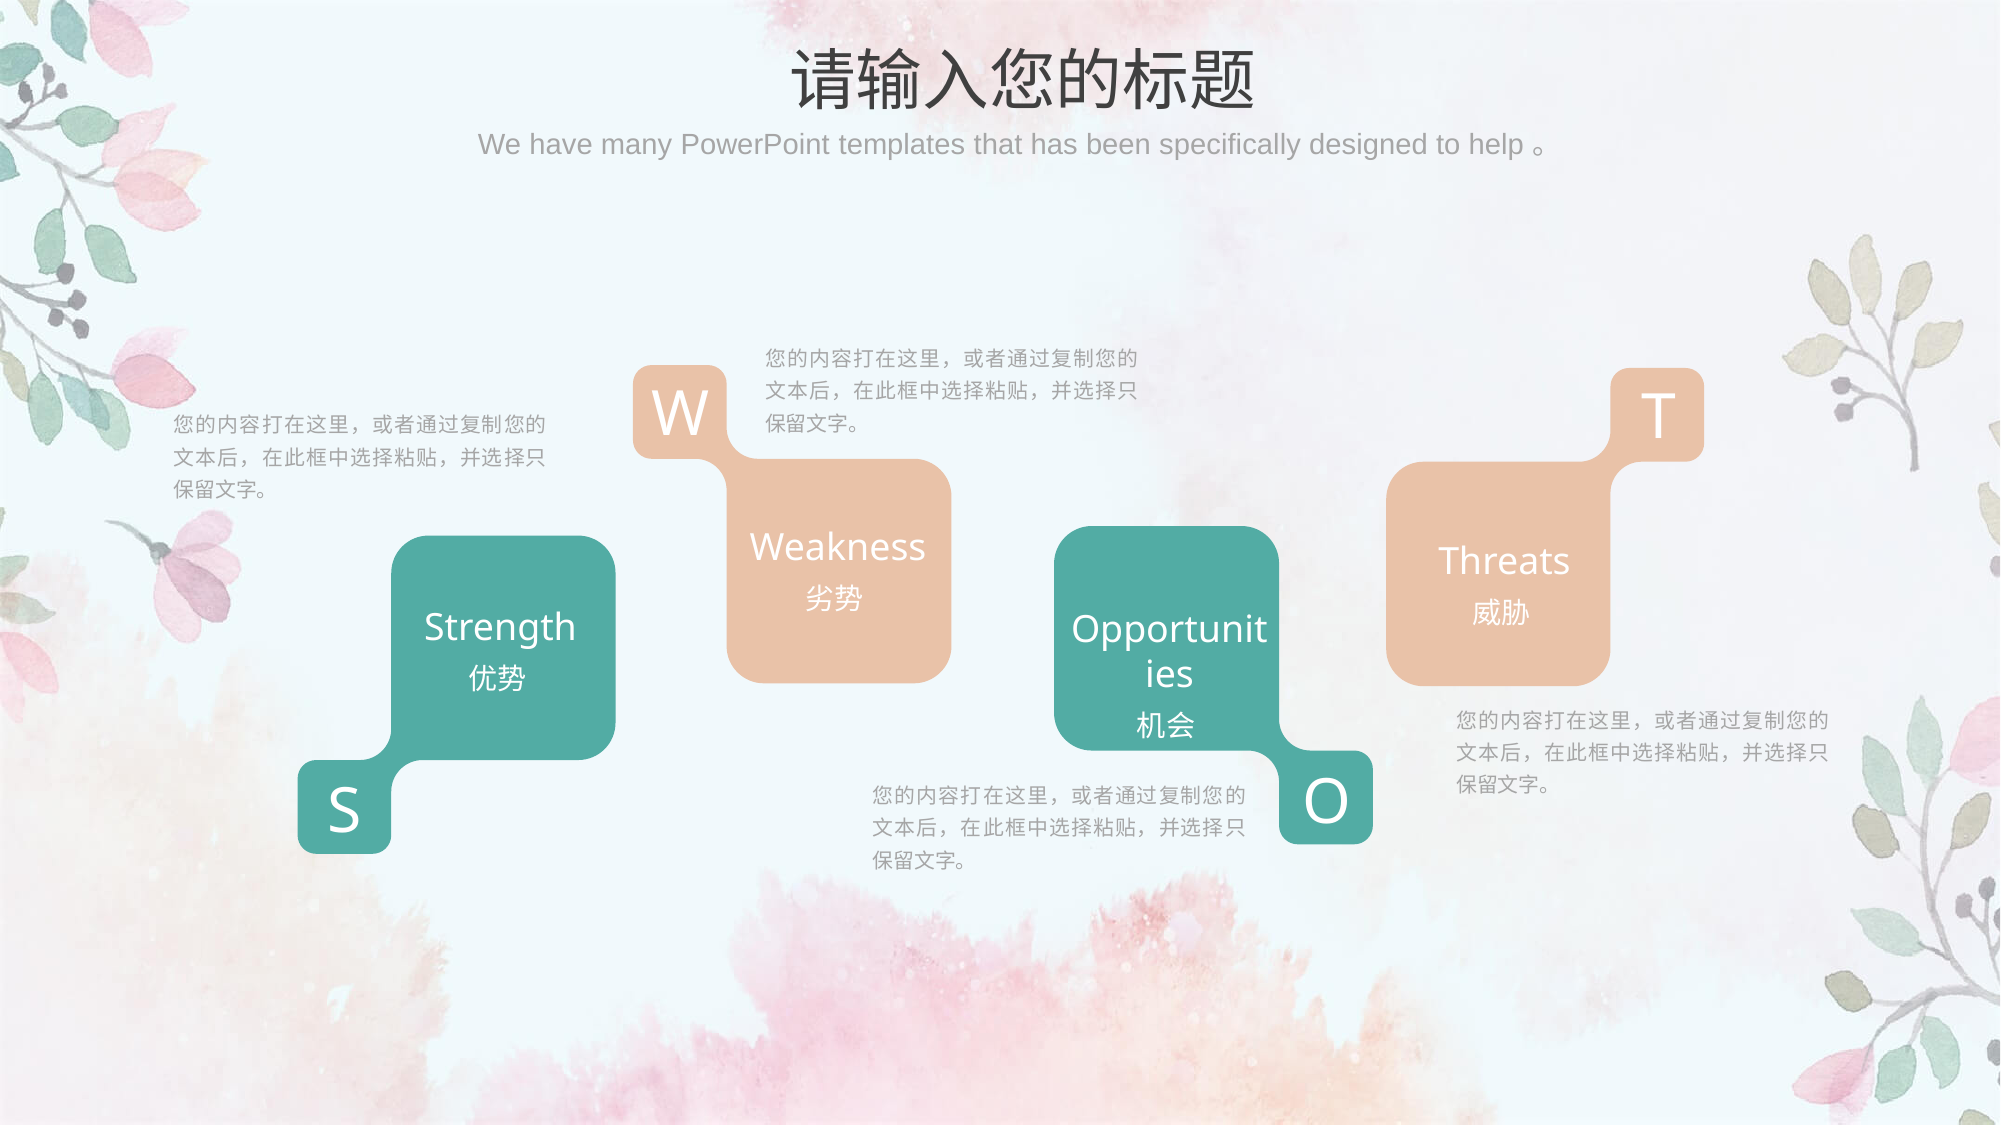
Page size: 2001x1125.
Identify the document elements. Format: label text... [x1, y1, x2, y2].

picture [0, 0, 2001, 1125]
text_box 您的内容打在这里，或者通过复制您的文本后，在此框中选择粘贴，并选择只保留文字。 [1441, 692, 1845, 805]
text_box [632, 365, 953, 684]
text_box 您的内容打在这里，或者通过复制您的文本后，在此框中选择粘贴，并选择只保留文字。 [159, 397, 562, 510]
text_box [297, 535, 616, 854]
text_box 您的内容打在这里，或者通过复制您的文本后，在此框中选择粘贴，并选择只保留文字。 [750, 330, 1153, 443]
text_box 请输入您的标题 [774, 30, 1272, 118]
text_box We have many PowerPoint templates that has been specifically designed to help。 [463, 118, 1583, 168]
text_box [1386, 367, 1705, 687]
text_box 您的内容打在这里，或者通过复制您的文本后，在此框中选择粘贴，并选择只保留文字。 [858, 767, 1261, 880]
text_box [1054, 526, 1373, 845]
